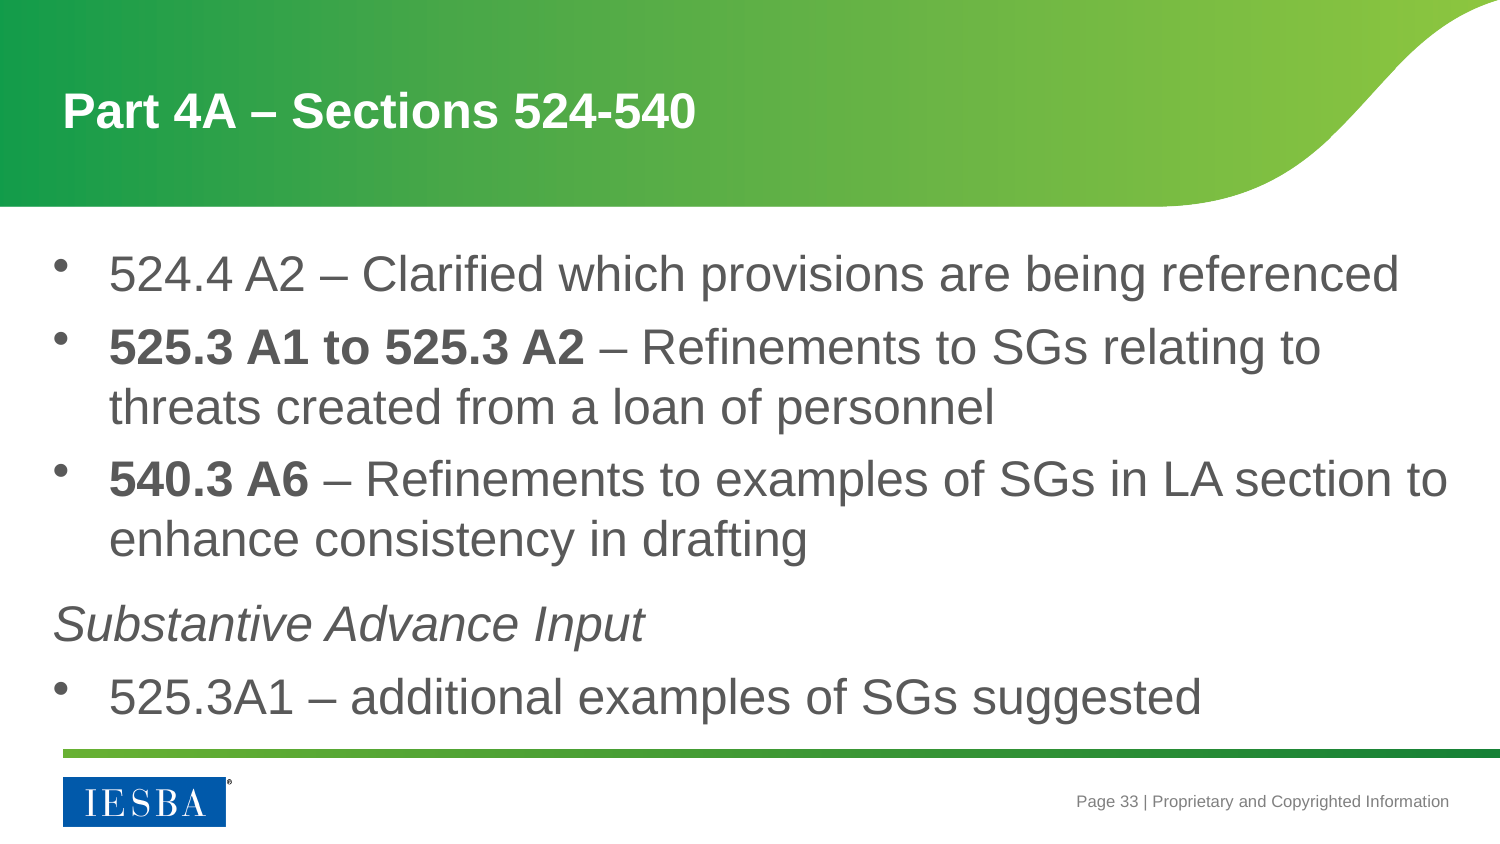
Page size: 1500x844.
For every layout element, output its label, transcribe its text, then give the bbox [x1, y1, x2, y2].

picture [63, 777, 232, 827]
list 524.4 A2 – Clarified which provisions are being referenced 525.3 A1 to 525.3 A2 – Refinements to SGs relating to threats created from a loan of personnel 540.3 A6 – Refinements to examples of SGs in LA section to enhance consistency in drafting Substantive Advance Input 525.3A1 – additional examples of SGs suggested [37, 234, 1475, 723]
picture [0, 0, 1500, 207]
title Part 4A – Sections 524-540 [62, 75, 1300, 142]
